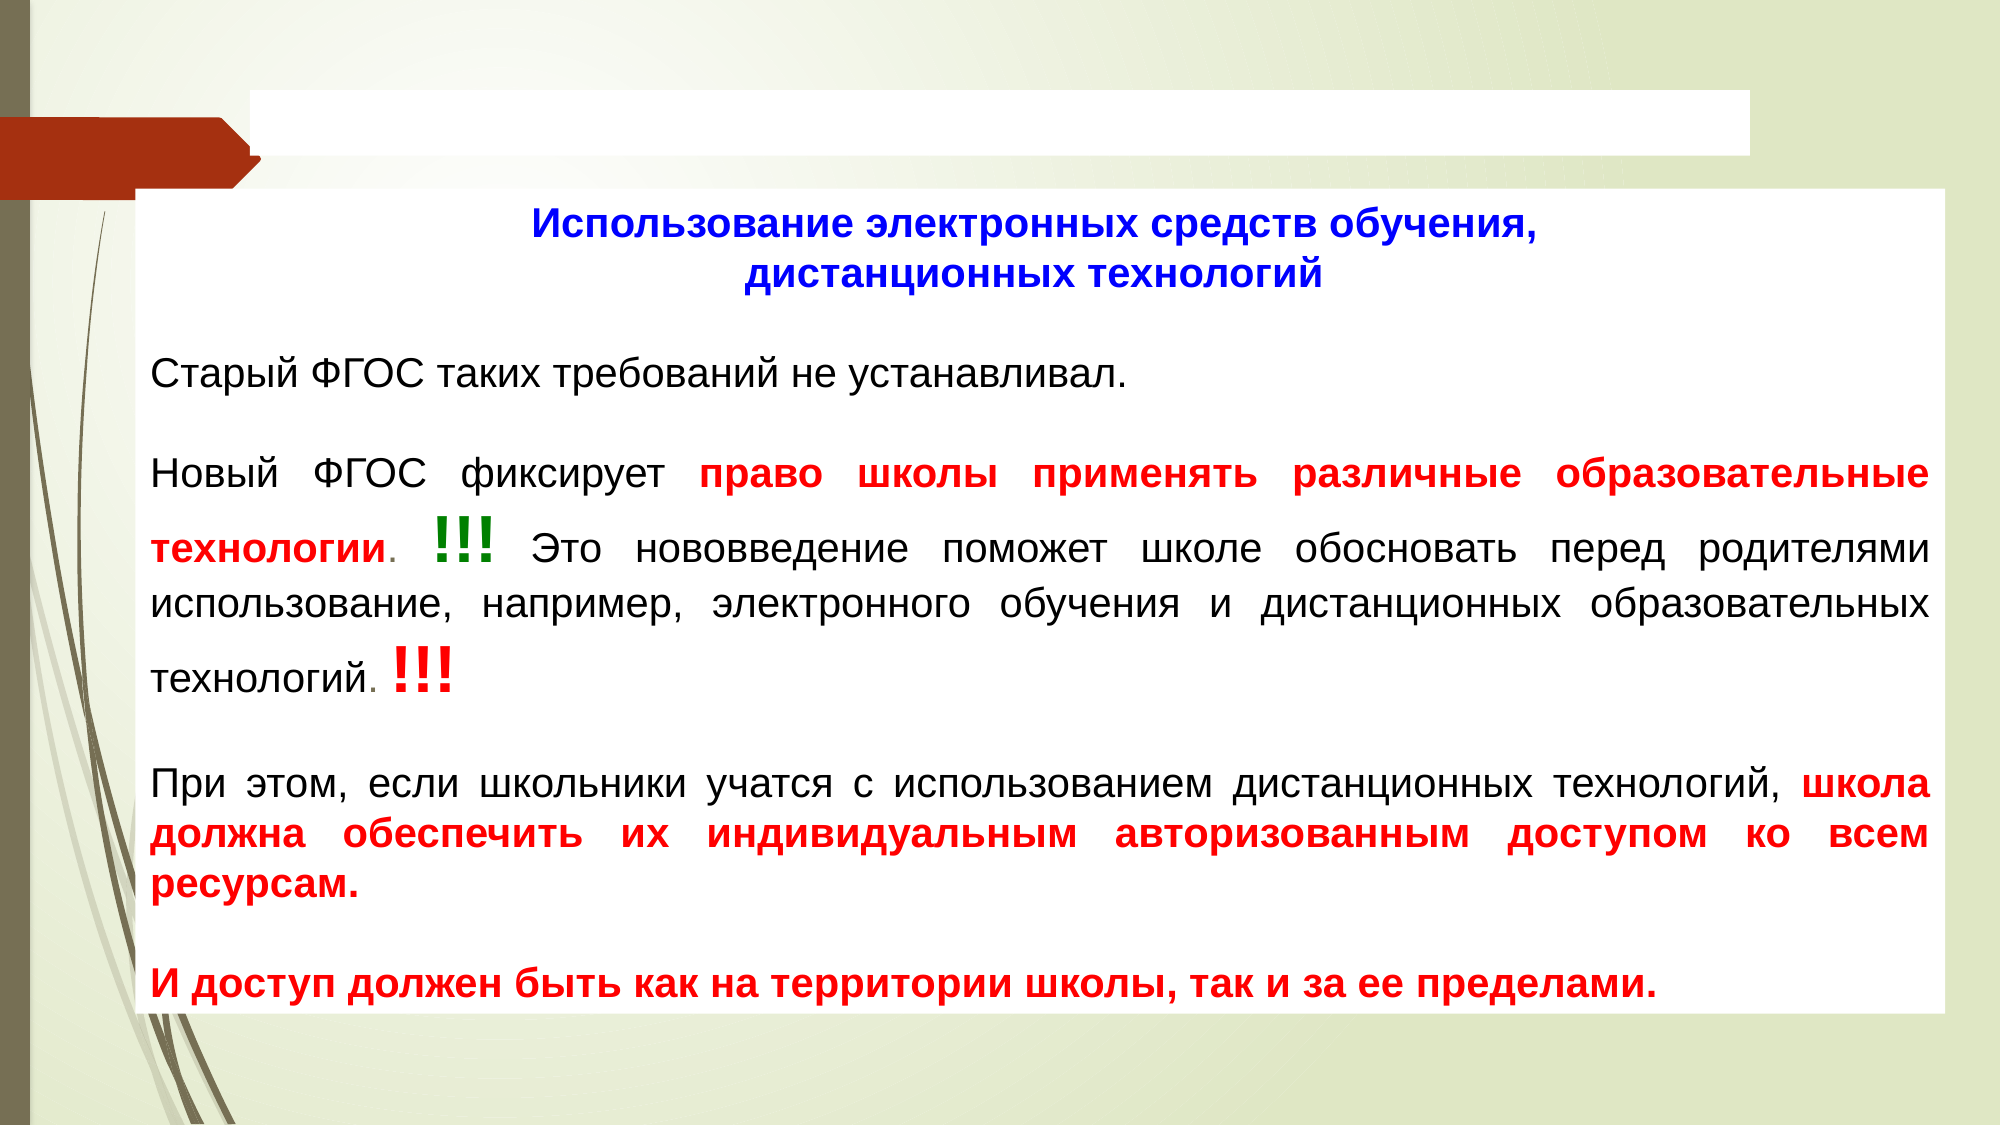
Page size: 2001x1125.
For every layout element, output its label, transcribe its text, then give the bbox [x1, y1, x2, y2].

text_box Использование электронных средств обучения, дистанционных технологий Старый ФГОС таких требований не устанавливал. Новый ФГОС фиксирует право школы применять различные образовательные технологии. !!! Это нововведение поможет школе обосновать перед родителями использование, например, электронного обучения и дистанционных образовательных технологий. !!! При этом, если школьники учатся с использованием дистанционных технологий, школа должна обеспечить их индивидуальным авторизованным доступом ко всем ресурсам. И доступ должен быть как на территории школы, так и за ее пределами. [135, 188, 1946, 1014]
text_box [249, 90, 1750, 156]
